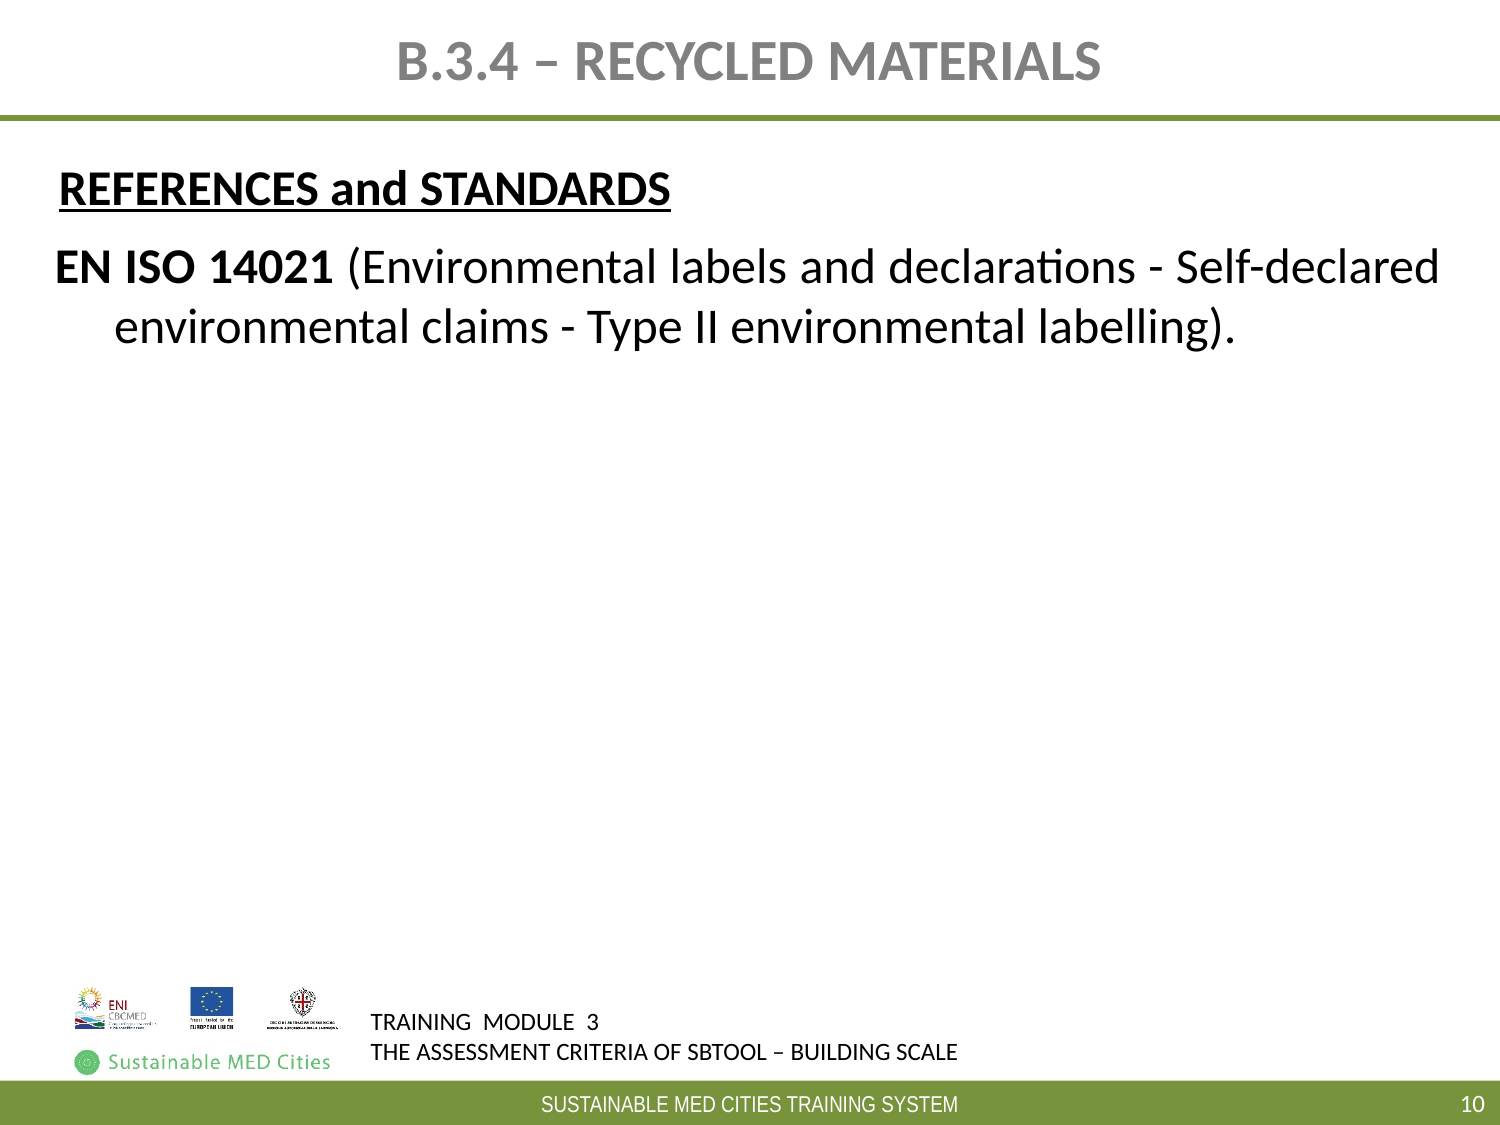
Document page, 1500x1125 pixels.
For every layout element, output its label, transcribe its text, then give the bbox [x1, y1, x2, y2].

text_box B.3.4 – RECYCLED MATERIALS [0, 0, 1500, 115]
slide_number 10 [1149, 1079, 1500, 1125]
text_box EN ISO 14021 (Environmental labels and declarations - Self-declared environmental claims - Type II environmental labelling). [39, 225, 1457, 967]
picture [62, 978, 356, 1080]
text_box REFERENCES and STANDARDS [43, 147, 1331, 225]
